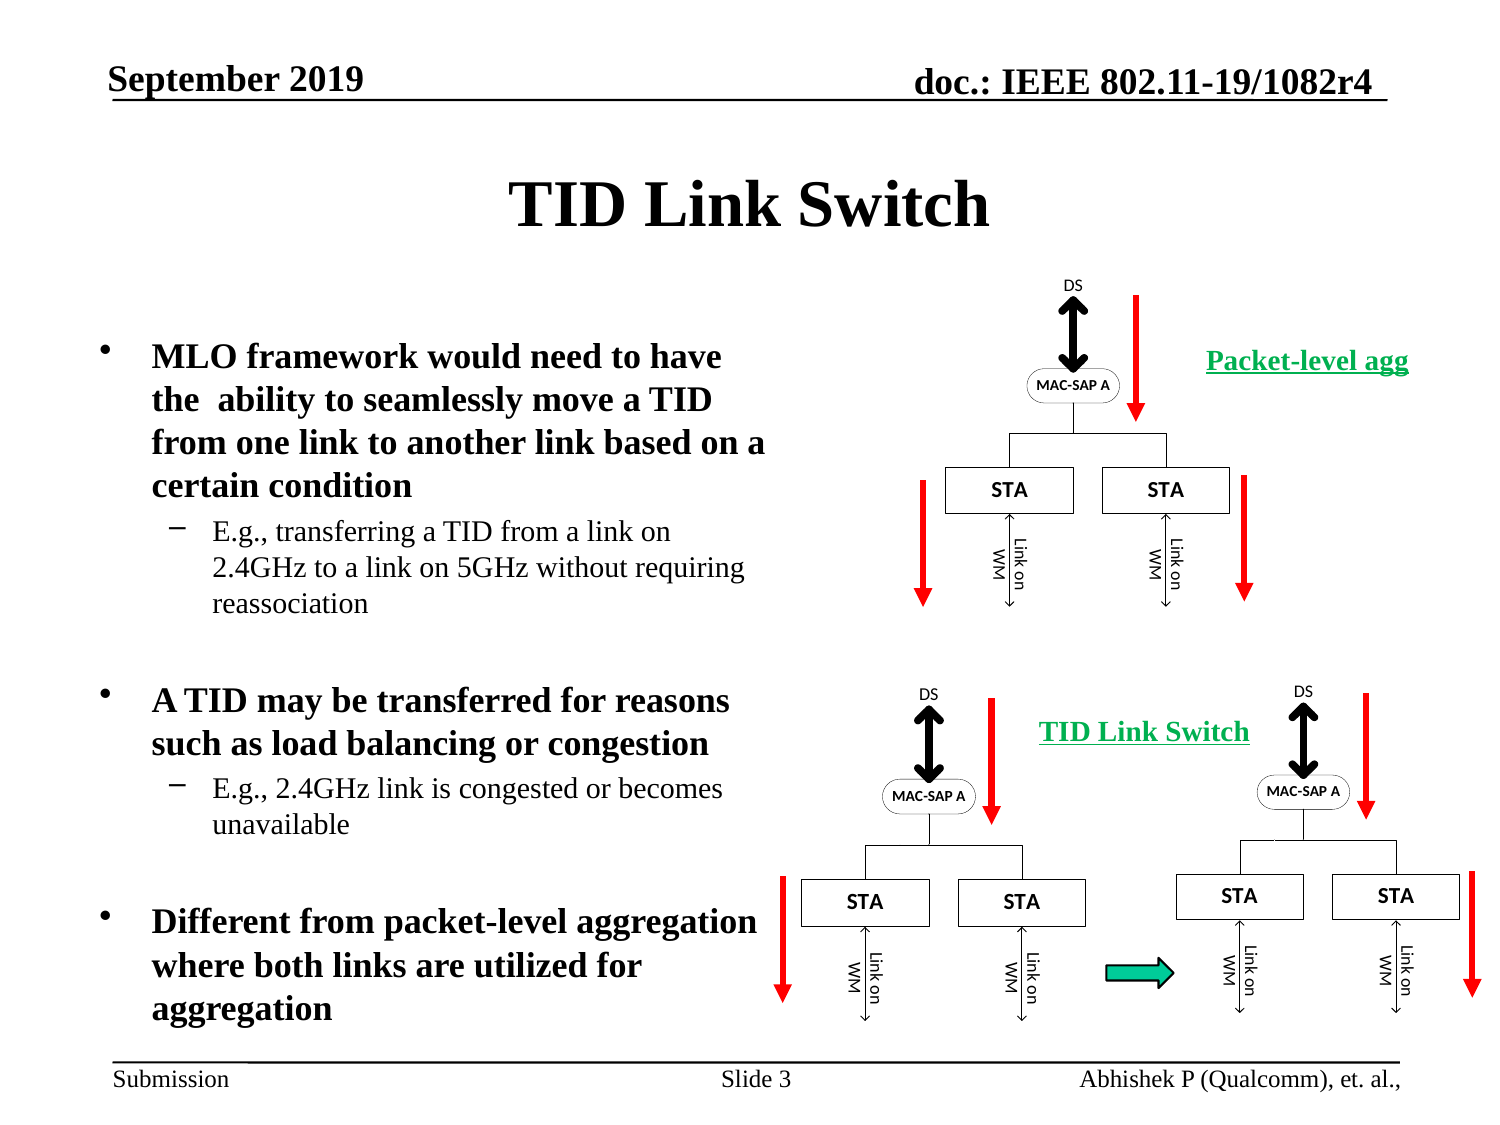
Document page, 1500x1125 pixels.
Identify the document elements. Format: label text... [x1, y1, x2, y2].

list MLO framework would need to have the ability to seamlessly move a TID from one link to another link based on a certain condition E.g., transferring a TID from a link on 2.4GHz to a link on 5GHz without requiring reassociation A TID may be transferred for reasons such as load balancing or congestion E.g., 2.4GHz link is congested or becomes unavailable Different from packet-level aggregation where both links are utilized for aggregation [84, 324, 783, 1045]
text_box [943, 270, 1233, 614]
text_box [1106, 957, 1168, 989]
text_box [798, 679, 1089, 1029]
slide_number Slide 3 [712, 1061, 801, 1093]
title TID Link Switch [112, 112, 1388, 288]
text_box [1173, 677, 1463, 1020]
footer Abhishek P (Qualcomm), et. al., [949, 1061, 1402, 1093]
text_box TID Link Switch [1093, 705, 1168, 755]
text_box Packet-level agg [1237, 334, 1424, 384]
